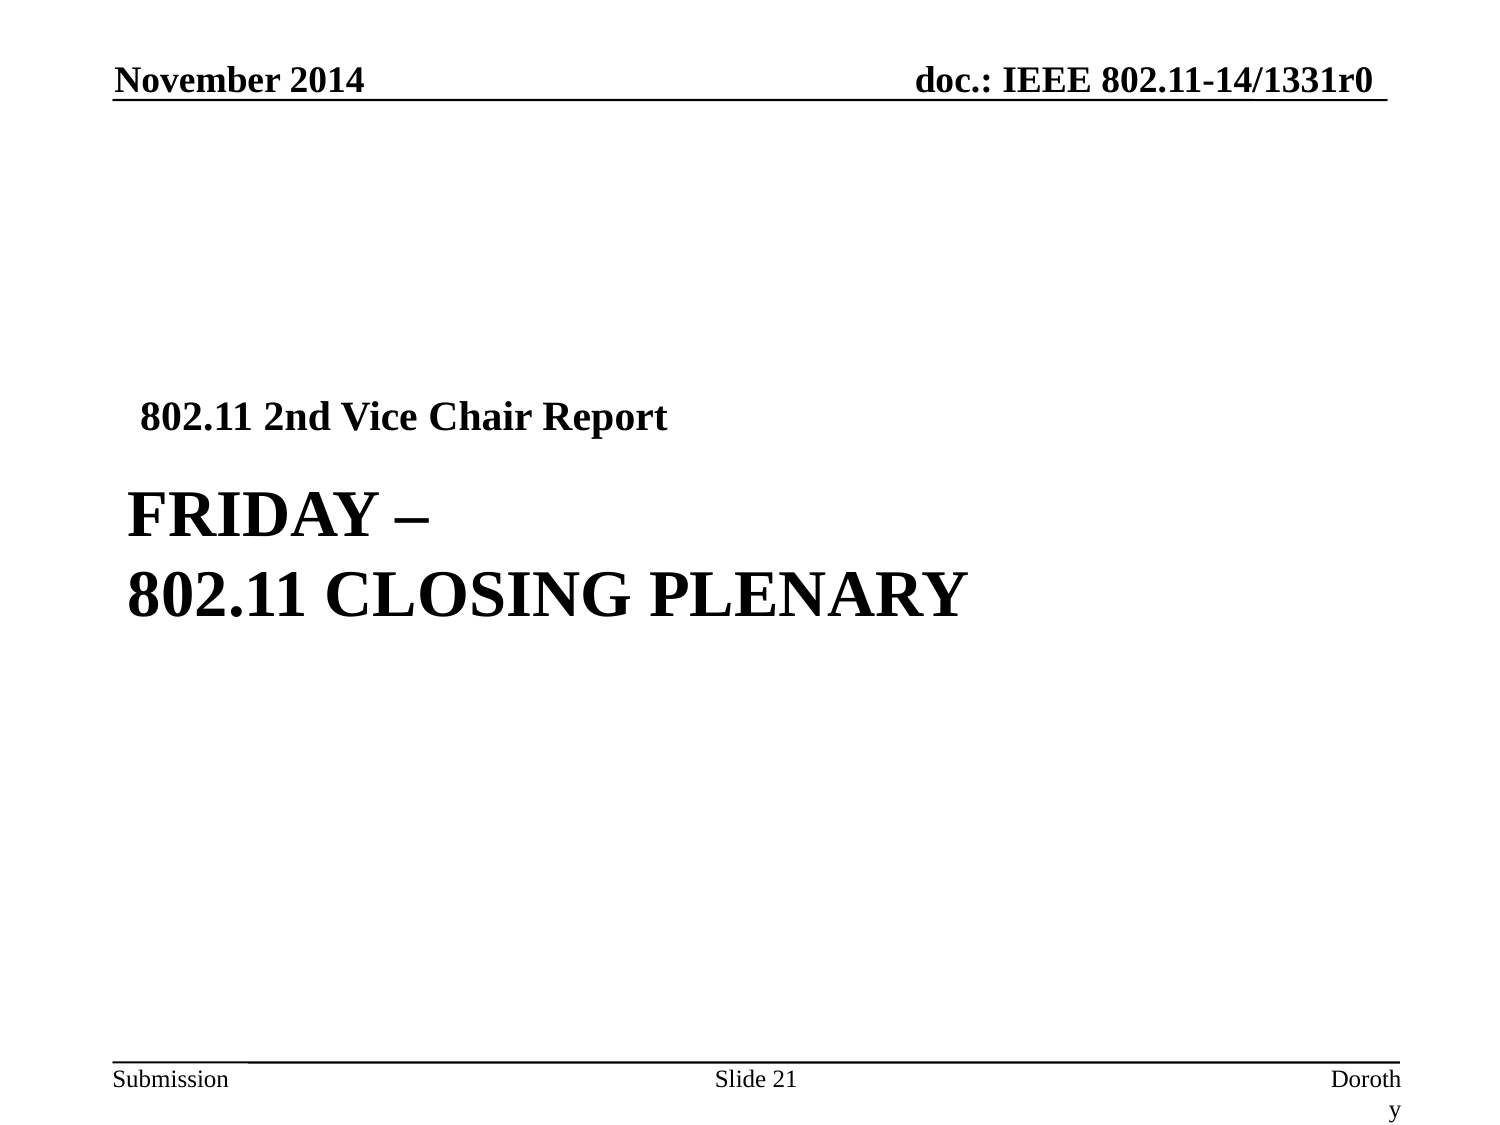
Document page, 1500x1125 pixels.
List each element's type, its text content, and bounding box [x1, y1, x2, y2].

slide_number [114, 54, 388, 101]
title Friday – 802.11 Closing Plenary [112, 462, 1388, 687]
list 802.11 2nd Vice Chair Report [124, 199, 1401, 447]
slide_number Slide 21 [712, 1061, 800, 1093]
footer Dorothy Stanley (Aruba Networks) [1324, 1061, 1402, 1093]
